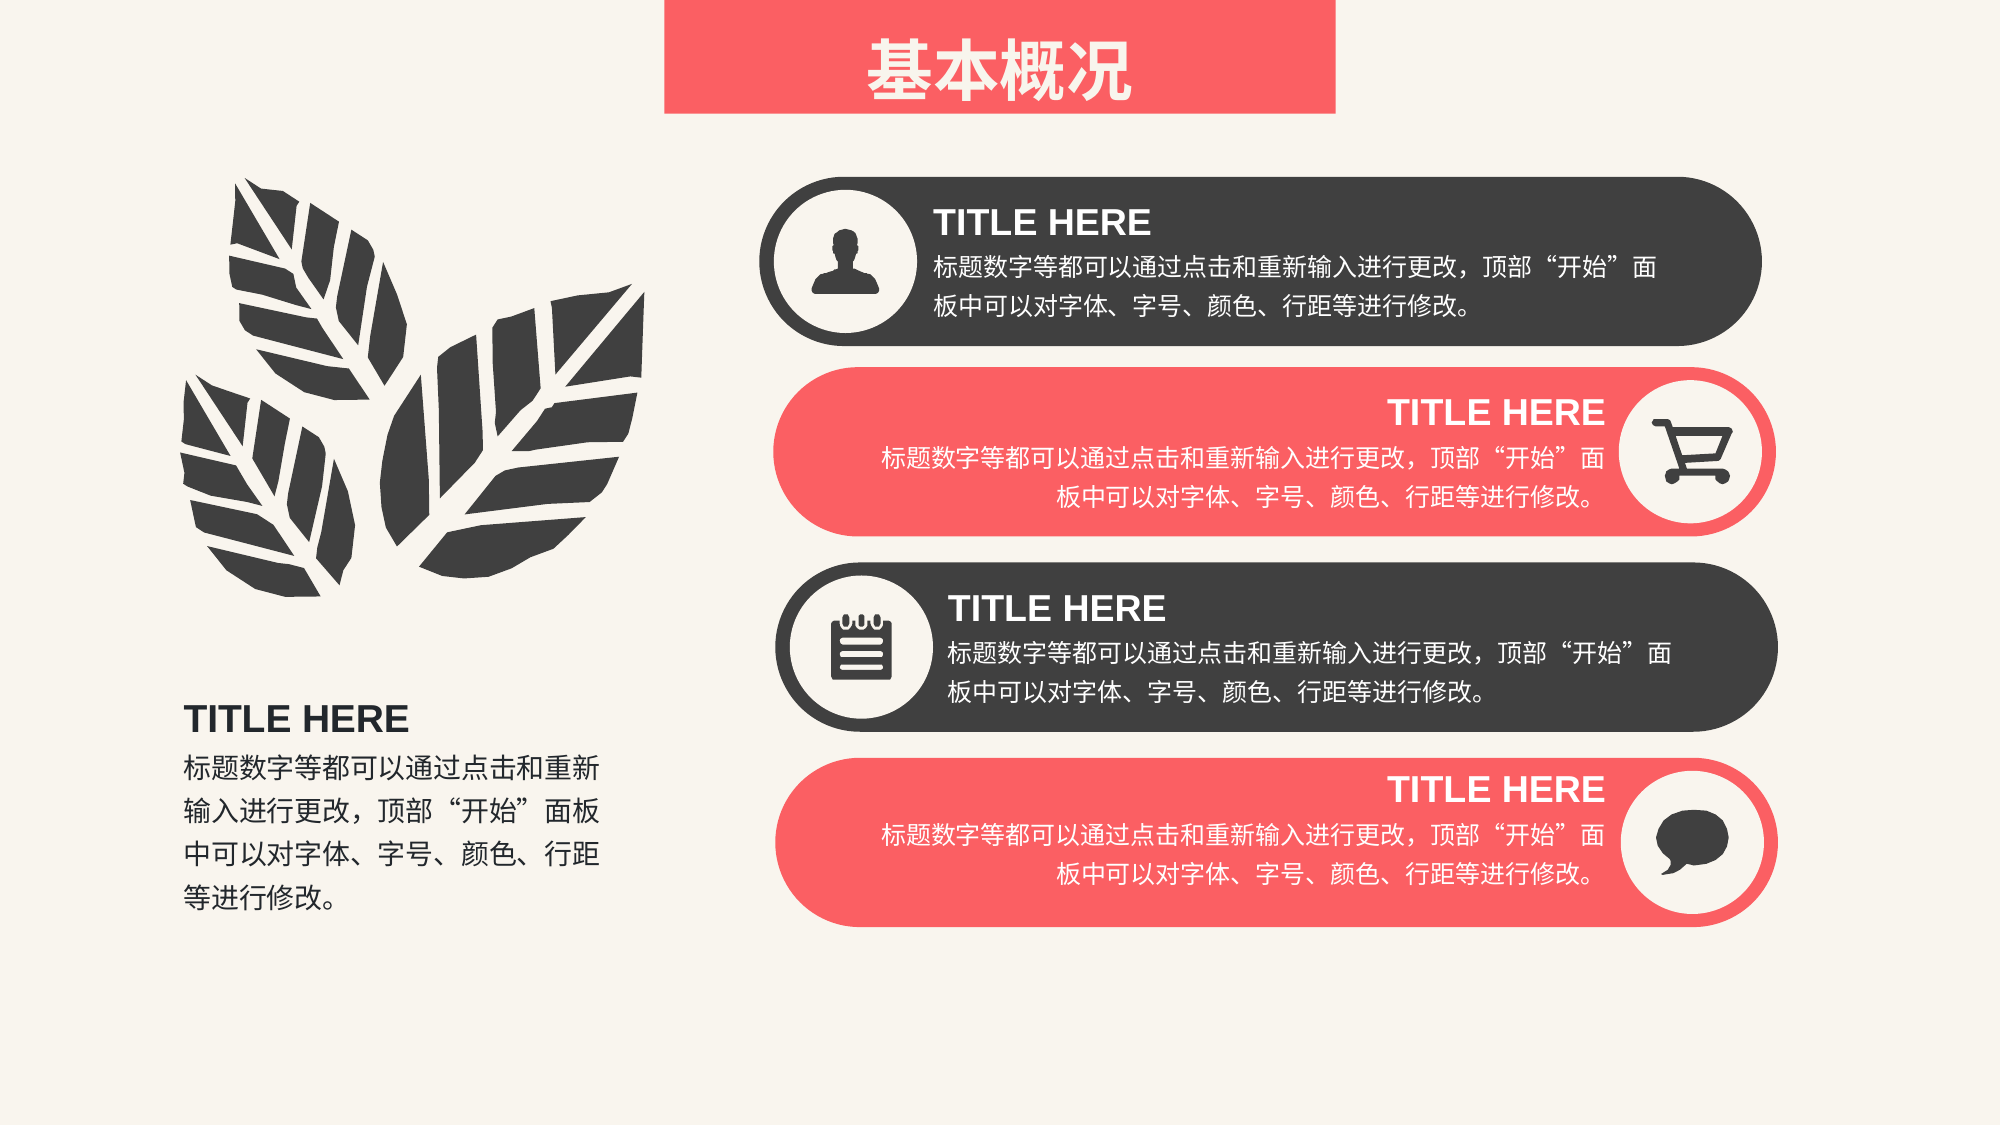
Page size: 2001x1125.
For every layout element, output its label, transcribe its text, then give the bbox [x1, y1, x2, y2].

text_box [811, 228, 880, 294]
text_box TITLE HERE 标题数字等都可以通过点击和重新输入进行更改，顶部“开始”面板中可以对字体、字号、颜色、行距等进行修改。 [918, 176, 1676, 328]
text_box [775, 757, 1778, 928]
text_box [858, 614, 865, 627]
text_box [773, 189, 918, 334]
text_box [1621, 380, 1762, 524]
text_box [831, 620, 892, 680]
text_box TITLE HERE 标题数字等都可以通过点击和重新输入进行更改，顶部“开始”面板中可以对字体、字号、颜色、行距等进行修改。 [168, 672, 633, 922]
text_box [1656, 809, 1729, 875]
text_box [789, 575, 933, 719]
text_box [773, 367, 1776, 537]
text_box TITLE HERE 标题数字等都可以通过点击和重新输入进行更改，顶部“开始”面板中可以对字体、字号、颜色、行距等进行修改。 [850, 757, 1621, 896]
text_box [873, 614, 881, 627]
text_box [1621, 770, 1764, 914]
list 基本概况 [664, 0, 1336, 114]
text_box TITLE HERE 标题数字等都可以通过点击和重新输入进行更改，顶部“开始”面板中可以对字体、字号、颜色、行距等进行修改。 [850, 367, 1621, 519]
text_box [759, 176, 1762, 347]
text_box TITLE HERE 标题数字等都可以通过点击和重新输入进行更改，顶部“开始”面板中可以对字体、字号、颜色、行距等进行修改。 [933, 562, 1692, 714]
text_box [150, 157, 612, 634]
text_box [842, 614, 850, 627]
text_box [775, 562, 1778, 732]
text_box [1651, 419, 1733, 485]
